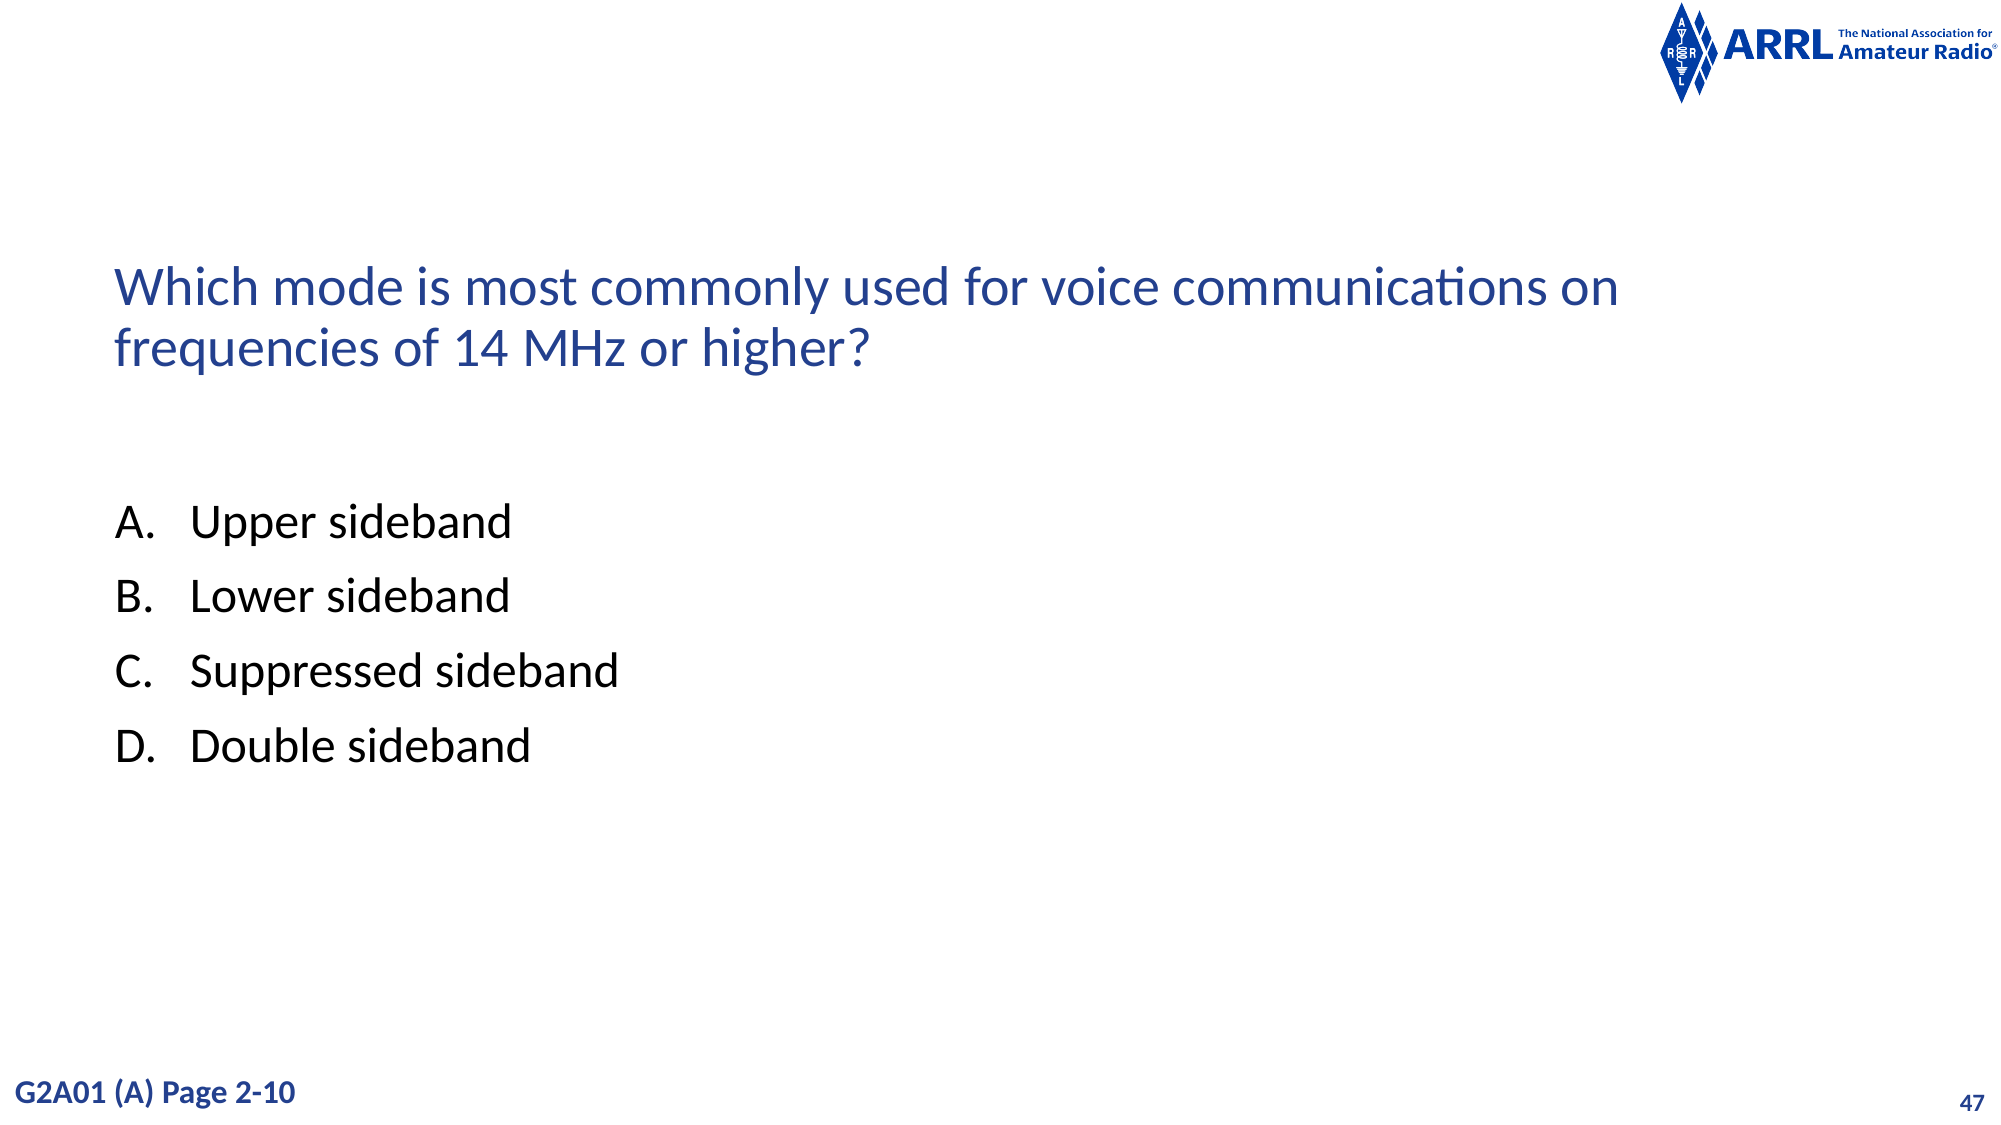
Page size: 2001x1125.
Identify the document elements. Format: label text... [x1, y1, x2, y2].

title Which mode is most commonly used for voice communications on frequencies of 14 MHz or higher? [99, 249, 1900, 388]
picture [1658, 0, 1999, 106]
text_box G2A01 (A) Page 2-10 [0, 1062, 1313, 1118]
list Upper sideband Lower sideband Suppressed sideband Double sideband [99, 487, 1900, 1005]
text_box 47 [1899, 1079, 2000, 1125]
